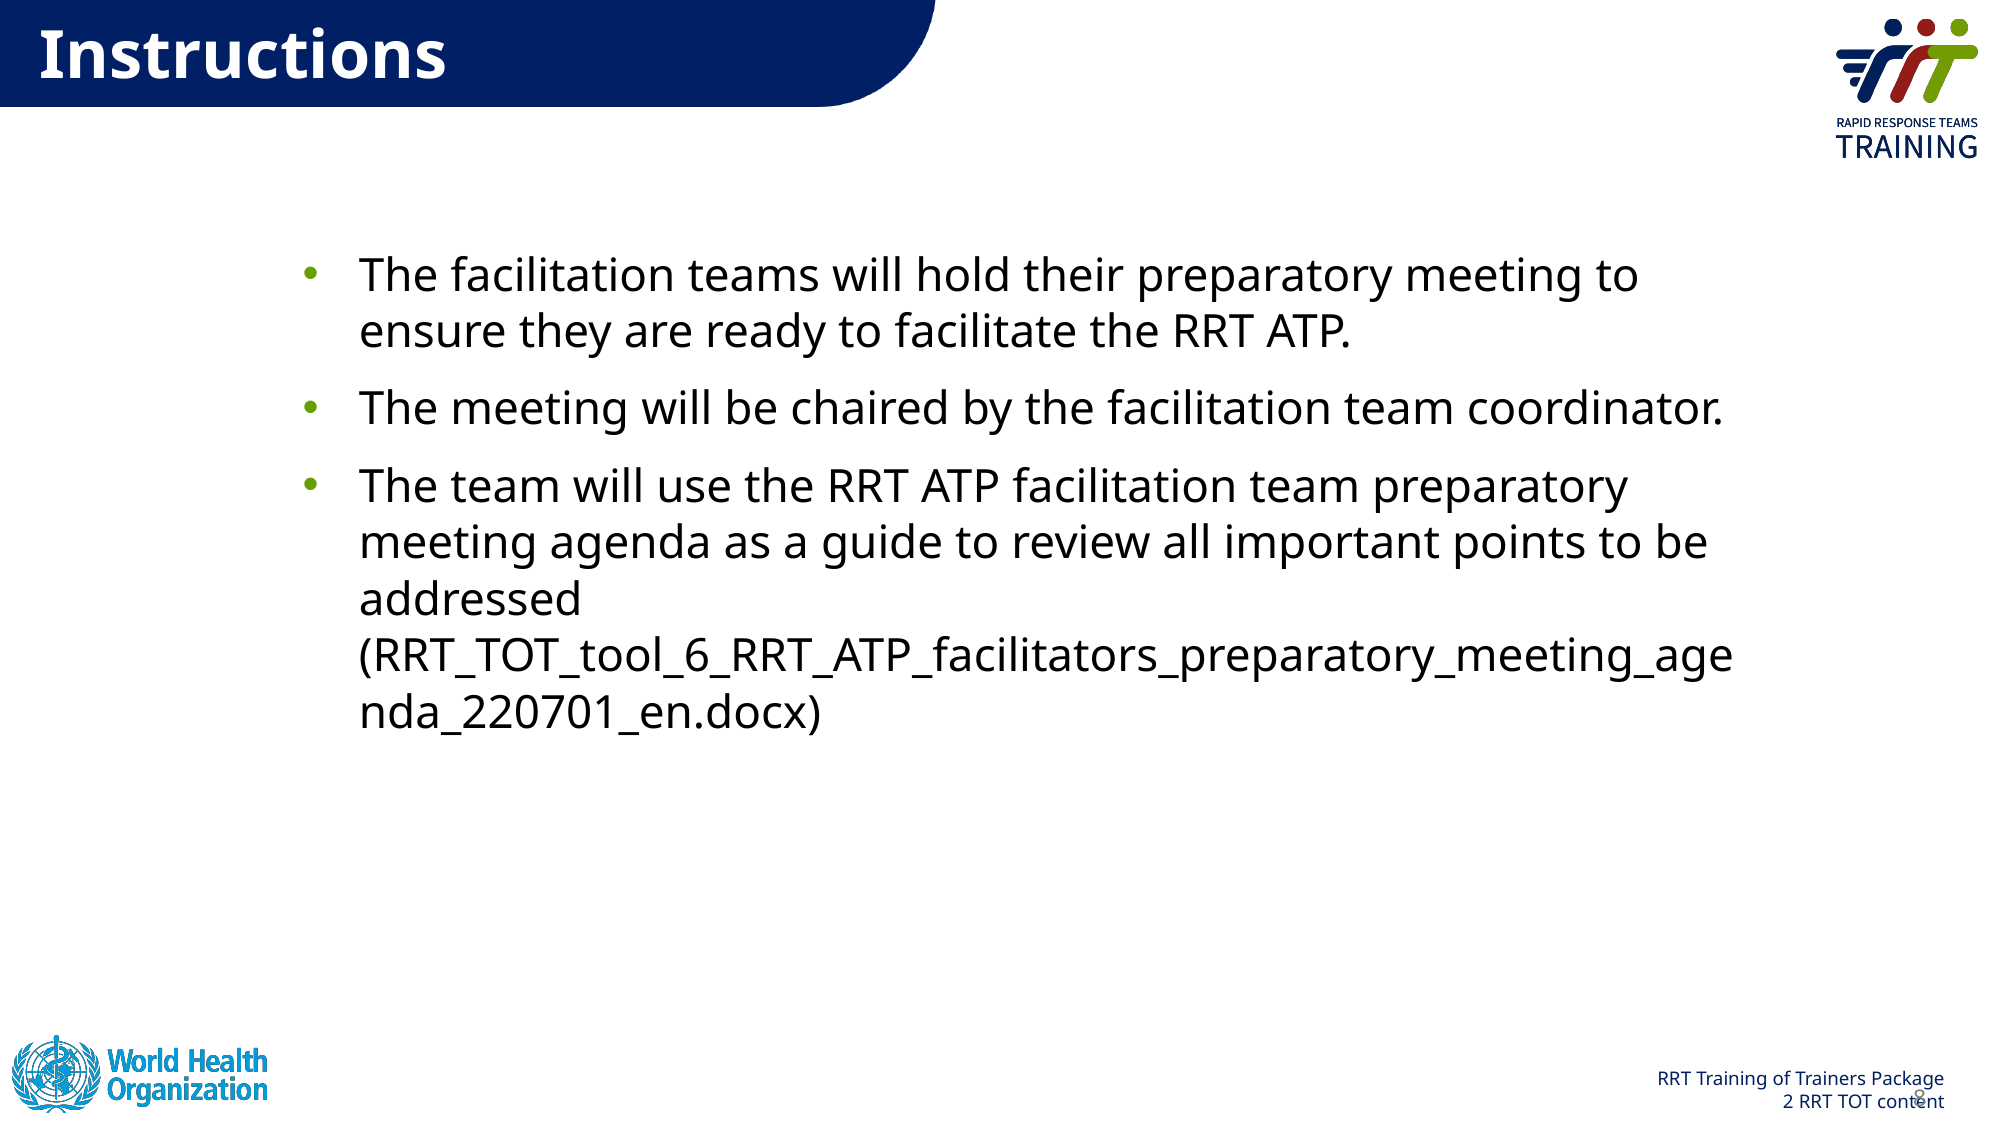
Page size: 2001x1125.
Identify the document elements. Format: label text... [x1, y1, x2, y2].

picture [50, 1108, 62, 1113]
picture [1835, 19, 1978, 167]
picture [0, 0, 936, 107]
list The facilitation teams will hold their preparatory meeting to ensure they are ready to facilitate the RRT ATP. The meeting will be chaired by the facilitation team coordinator. The team will use the RRT ATP facilitation team preparatory meeting agenda as a guide to review all important points to be addressed (RRT_TOT_tool_6_RRT_ATP_facilitators_preparatory_meeting_agenda_220701_en.docx) [294, 235, 1753, 1001]
picture [40, 1062, 47, 1070]
picture [12, 1083, 48, 1113]
picture [12, 1035, 54, 1068]
picture [30, 1083, 37, 1091]
picture [71, 1053, 90, 1091]
picture [46, 1056, 54, 1062]
title Instructions [32, 2, 620, 110]
picture [22, 1062, 26, 1077]
picture [36, 1088, 78, 1105]
picture [59, 1035, 267, 1113]
picture [24, 1054, 36, 1087]
picture [34, 1054, 43, 1078]
